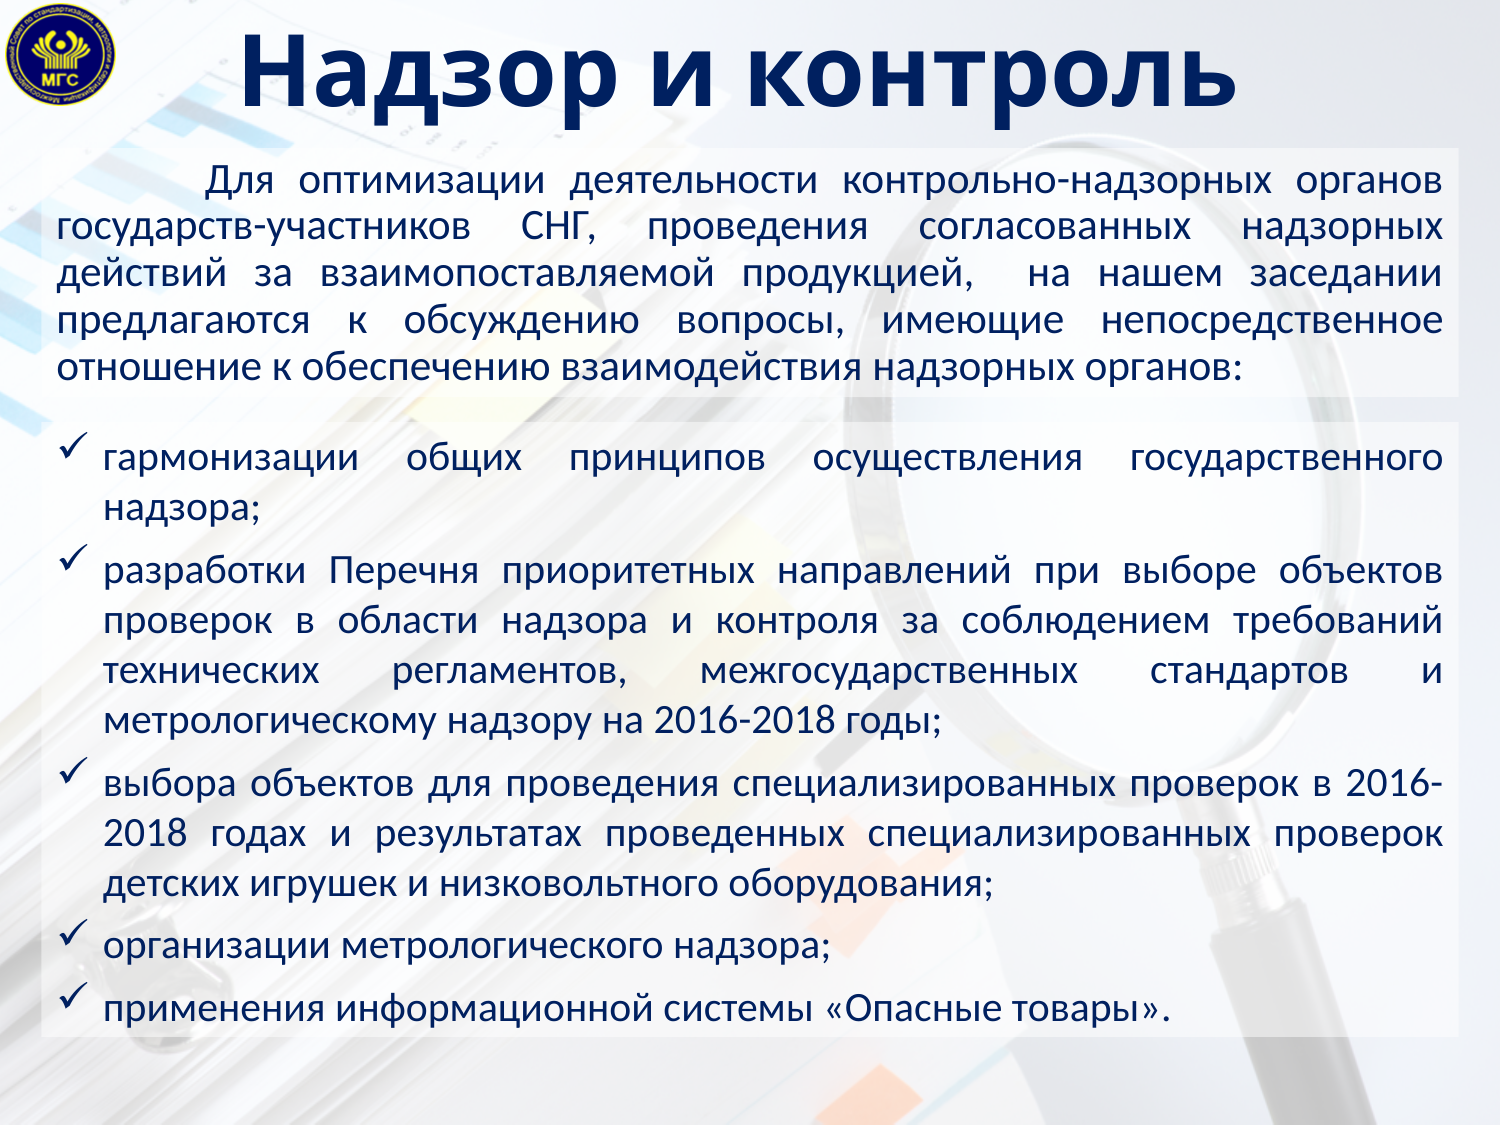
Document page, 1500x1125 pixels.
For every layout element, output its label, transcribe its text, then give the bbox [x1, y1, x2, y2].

title Надзор и контроль [103, 0, 1398, 148]
list Для оптимизации деятельности контрольно-надзорных органов государств-участников СНГ, проведения согласованных надзорных действий за взаимопоставляемой продукцией, на нашем заседании предлагаются к обсуждению вопросы, имеющие непосредственное отношение к обеспечению взаимодействия надзорных органов: [41, 148, 1459, 398]
text_box гармонизации общих принципов осуществления государственного надзора; разработки Перечня приоритетных направлений при выборе объектов проверок в области надзора и контроля за соблюдением требований технических регламентов, межгосударственных стандартов и метрологическому надзору на 2016-2018 годы; выбора объектов для проведения специализированных проверок в 2016-2018 годах и результатах проведенных специализированных проверок детских игрушек и низковольтного оборудования; организации метрологического надзора; применения информационной системы «Опасные товары». [41, 421, 1459, 1037]
picture [5, 3, 116, 106]
